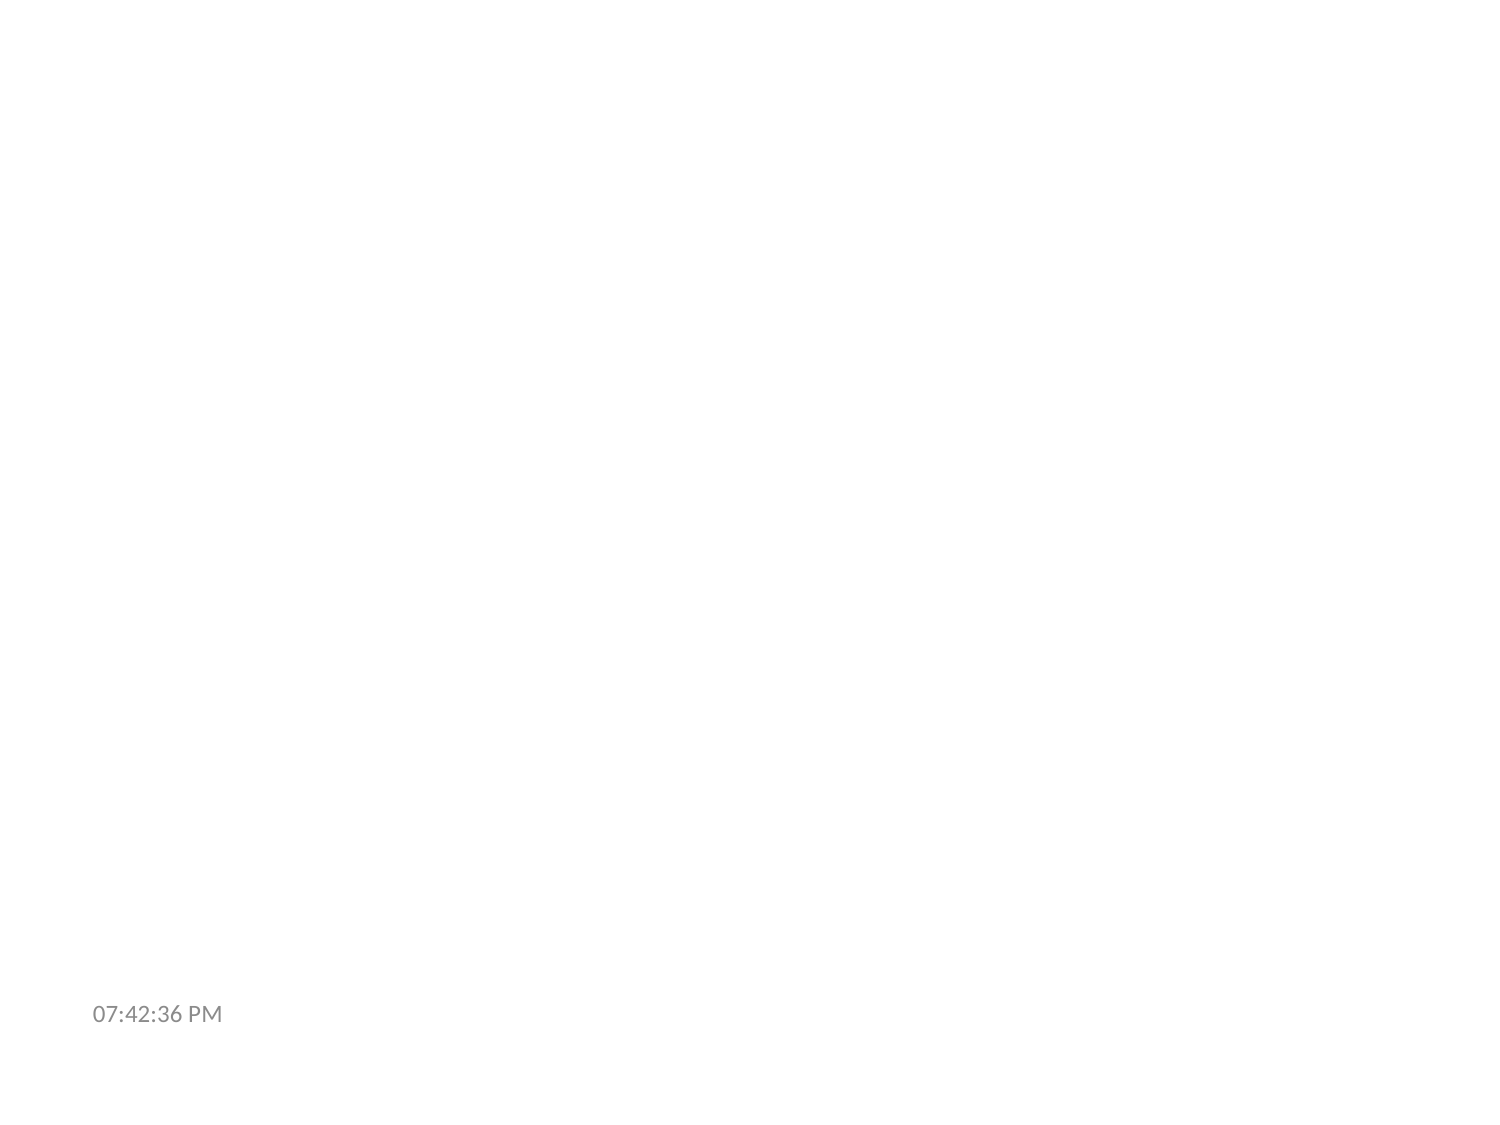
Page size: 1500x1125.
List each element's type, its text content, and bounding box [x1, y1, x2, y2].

text_box 3:35:09 PM [77, 982, 428, 1043]
